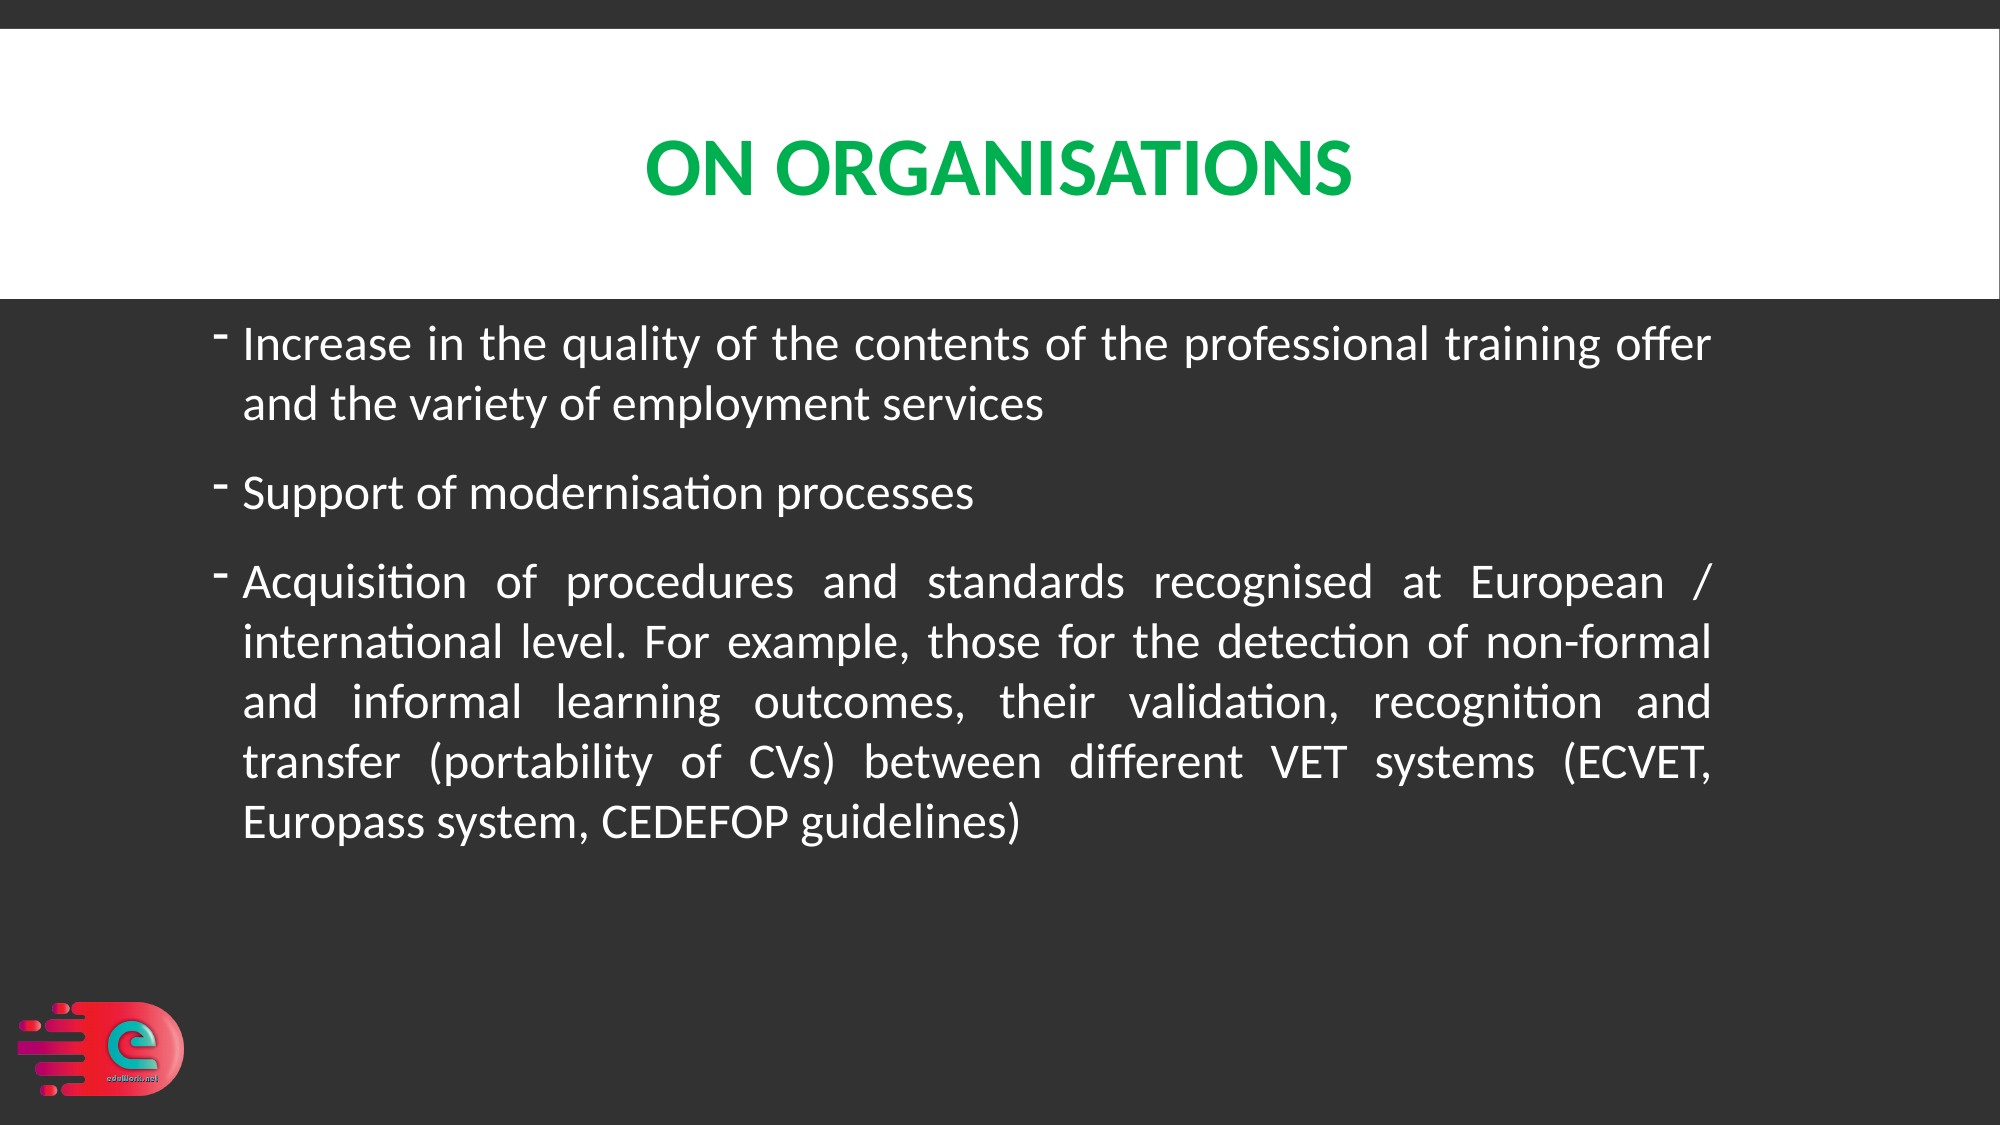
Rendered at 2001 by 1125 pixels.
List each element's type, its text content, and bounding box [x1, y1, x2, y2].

title ON ORGANISATIONS [0, 46, 2000, 295]
picture [17, 1002, 184, 1096]
list Increase in the quality of the contents of the professional training offer and the variety of employment services Support of modernisation processes Acquisition of procedures and standards recognised at European / international level. For example, those for the detection of non-formal and informal learning outcomes, their validation, recognition and transfer (portability of CVs) between different VET systems (ECVET, Europass system, CEDEFOP guidelines) [197, 302, 1729, 993]
